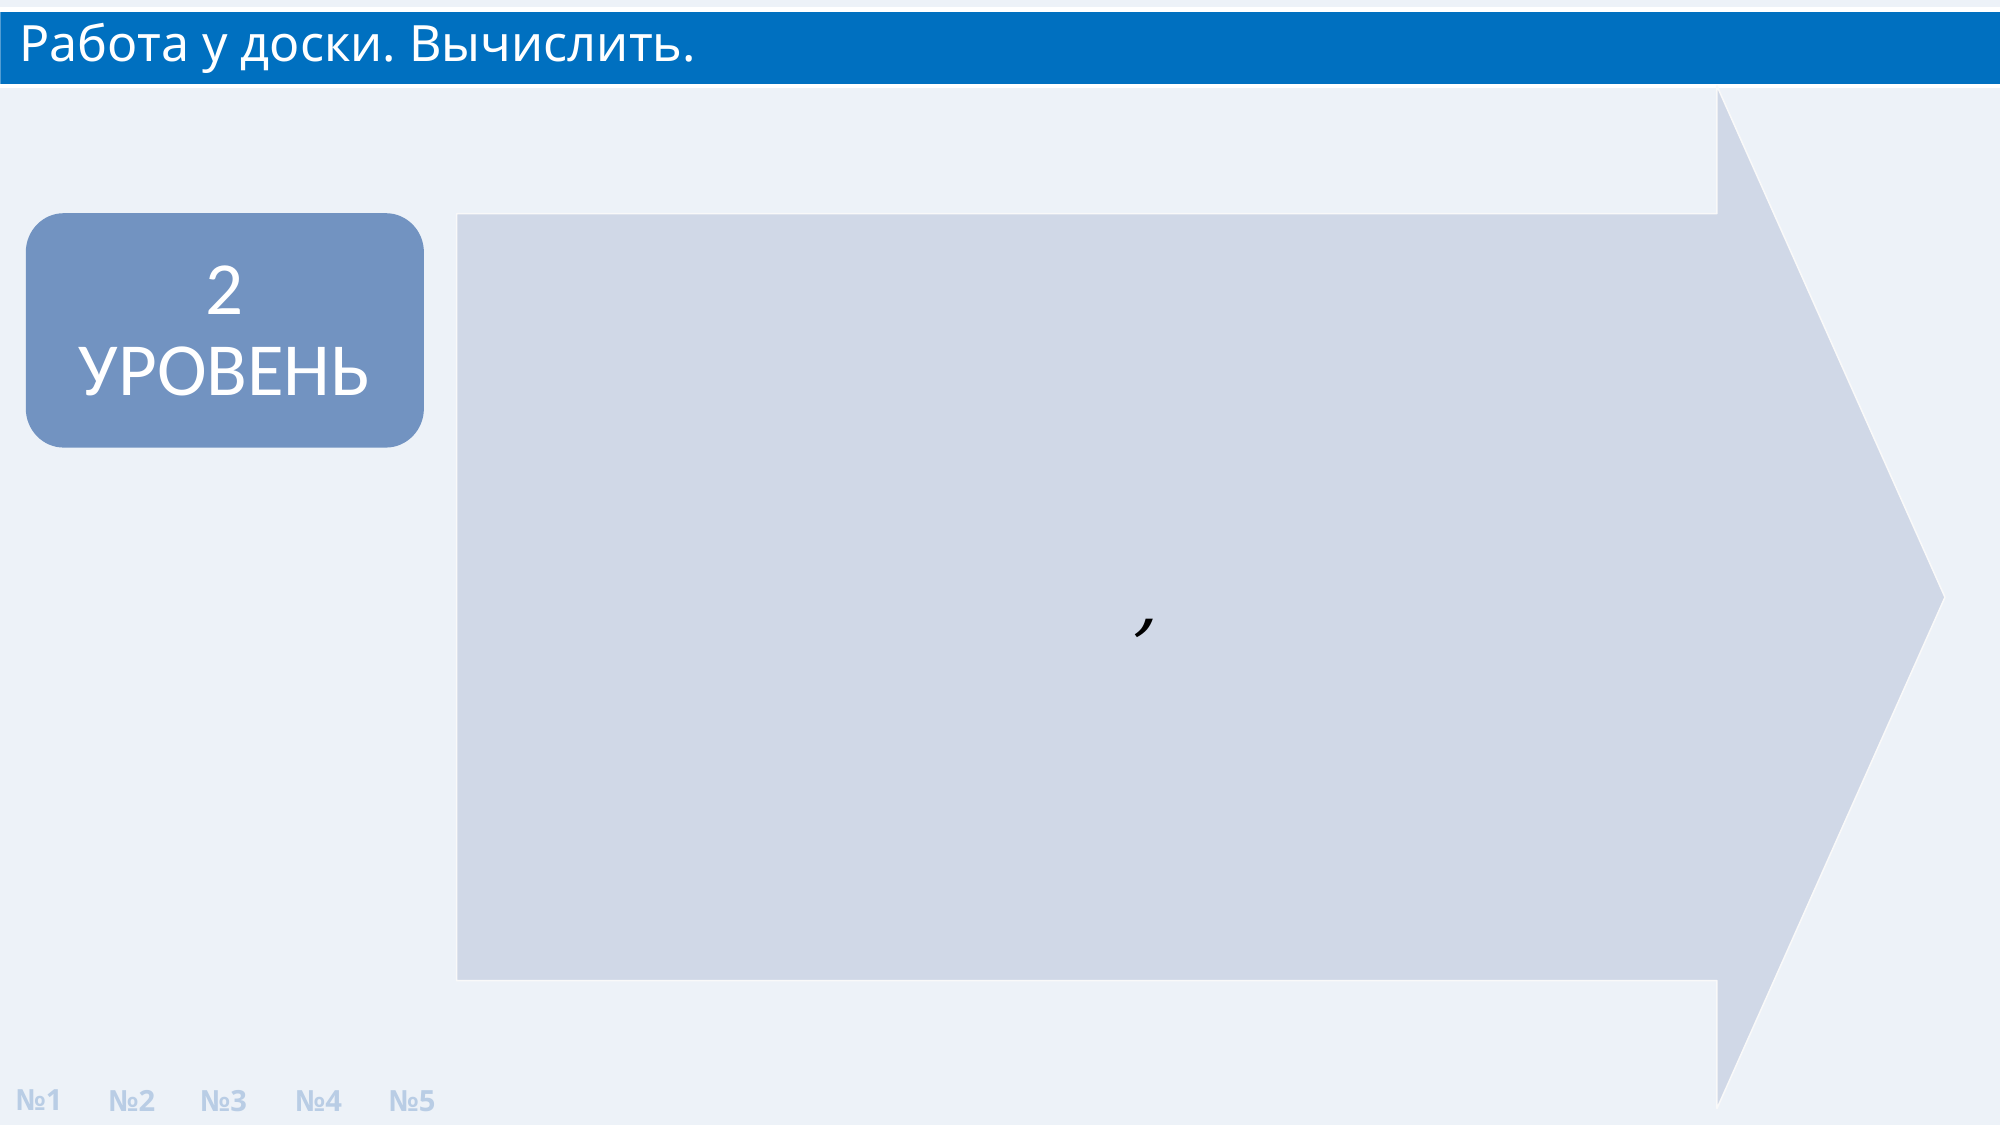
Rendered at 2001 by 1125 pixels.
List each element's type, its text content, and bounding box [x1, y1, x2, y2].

text_box №3 [185, 1075, 280, 1125]
title Работа у доски. Вычислить. [4, 0, 2000, 6]
text_box №1 [1, 1073, 102, 1124]
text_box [0, 9, 2000, 87]
text_box 2 УРОВЕНЬ [25, 213, 424, 448]
text_box №5 [374, 1074, 470, 1125]
text_box №4 [280, 1074, 373, 1125]
text_box №2 [93, 1074, 196, 1125]
